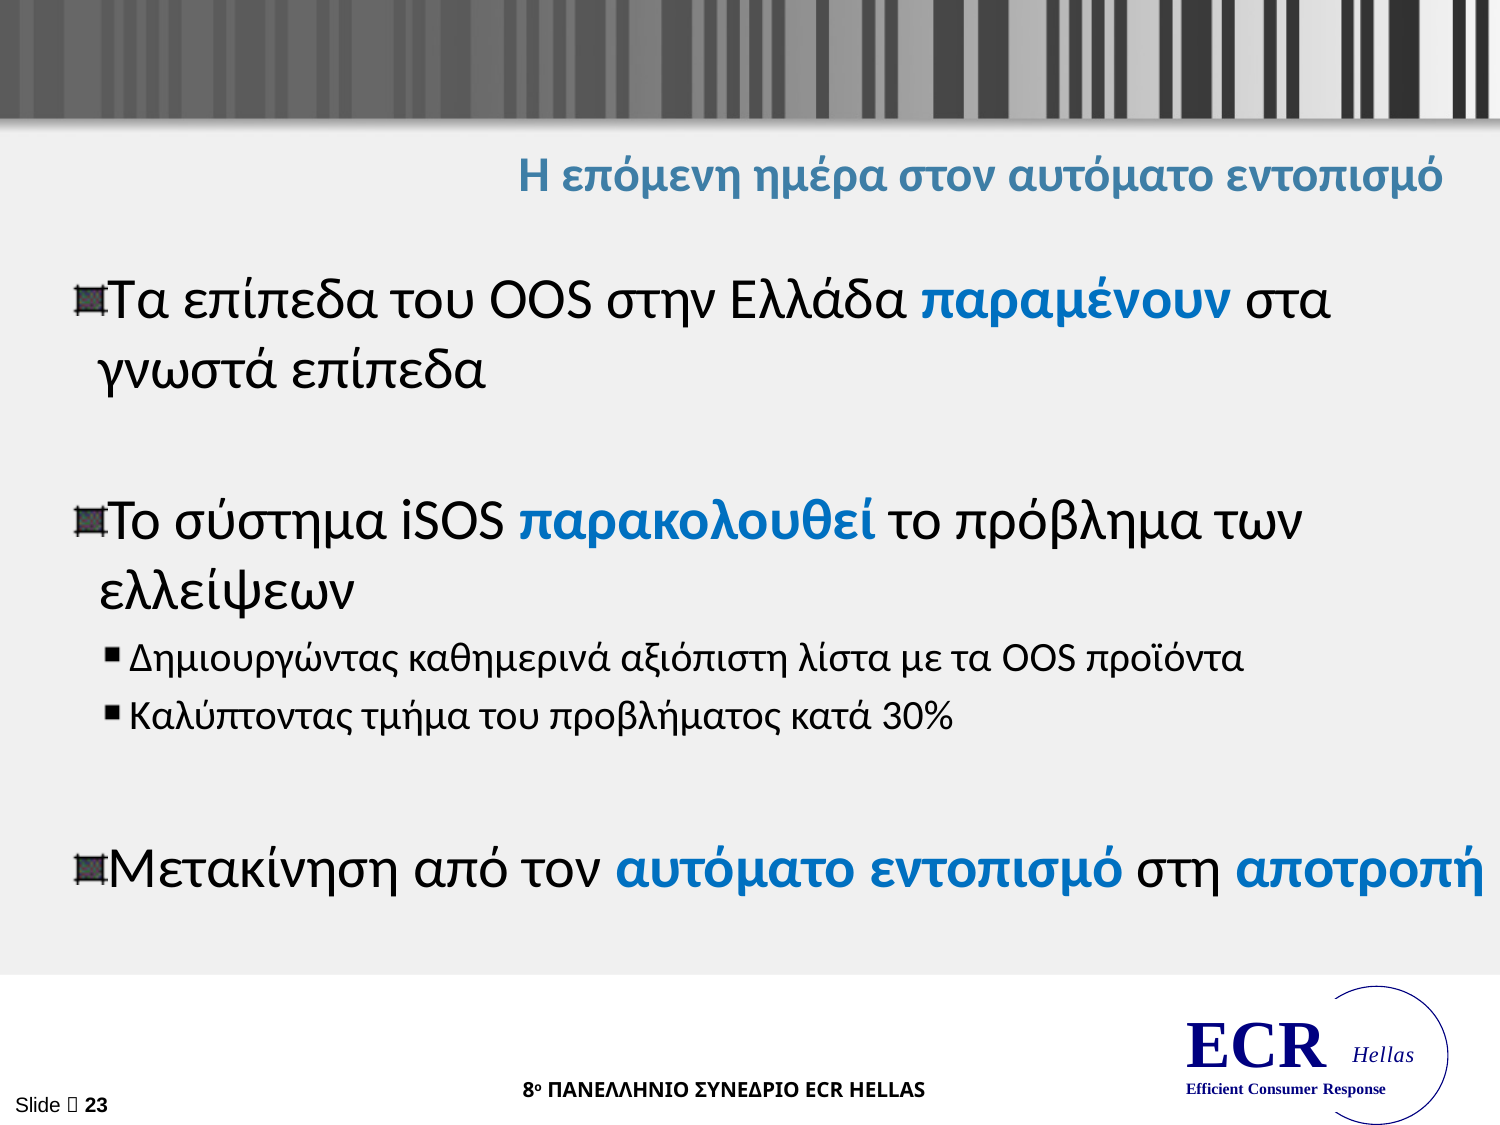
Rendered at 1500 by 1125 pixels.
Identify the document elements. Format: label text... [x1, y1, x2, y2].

picture [0, 0, 1500, 1125]
picture [98, 640, 128, 670]
footer Slide  23 [0, 1084, 176, 1125]
list Τα επίπεδα του OOS στην Ελλάδα παραμένουν στα γνωστά επίπεδα Το σύστημα iSOS παρακολουθεί το πρόβλημα των ελλείψεων Δημιουργώντας καθημερινά αξιόπιστη λίστα με τα OOS προϊόντα Καλύπτοντας τμήμα του προβλήματος κατά 30% Μετακίνηση από τον αυτόματο εντοπισμό στη αποτροπή [66, 252, 1500, 931]
picture [98, 698, 128, 728]
title Η επόμενη ημέρα στον αυτόματο εντοπισμό [65, 138, 1445, 238]
